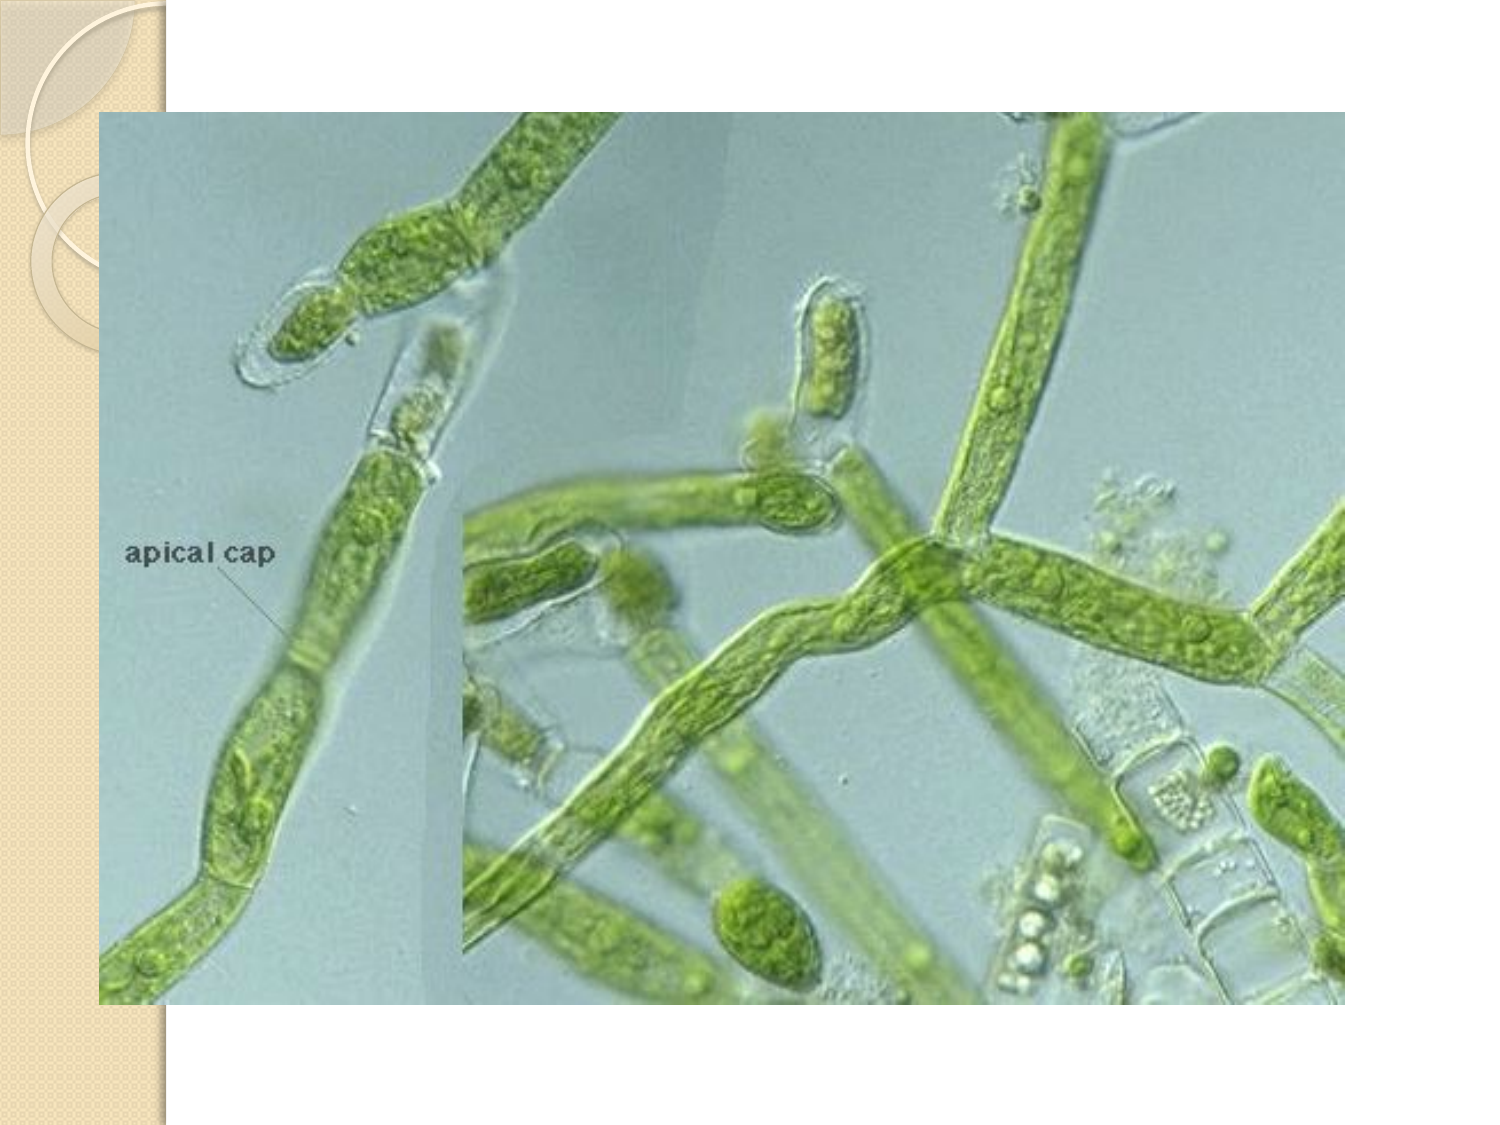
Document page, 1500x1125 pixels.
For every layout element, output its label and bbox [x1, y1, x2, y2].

list [99, 112, 1346, 1006]
